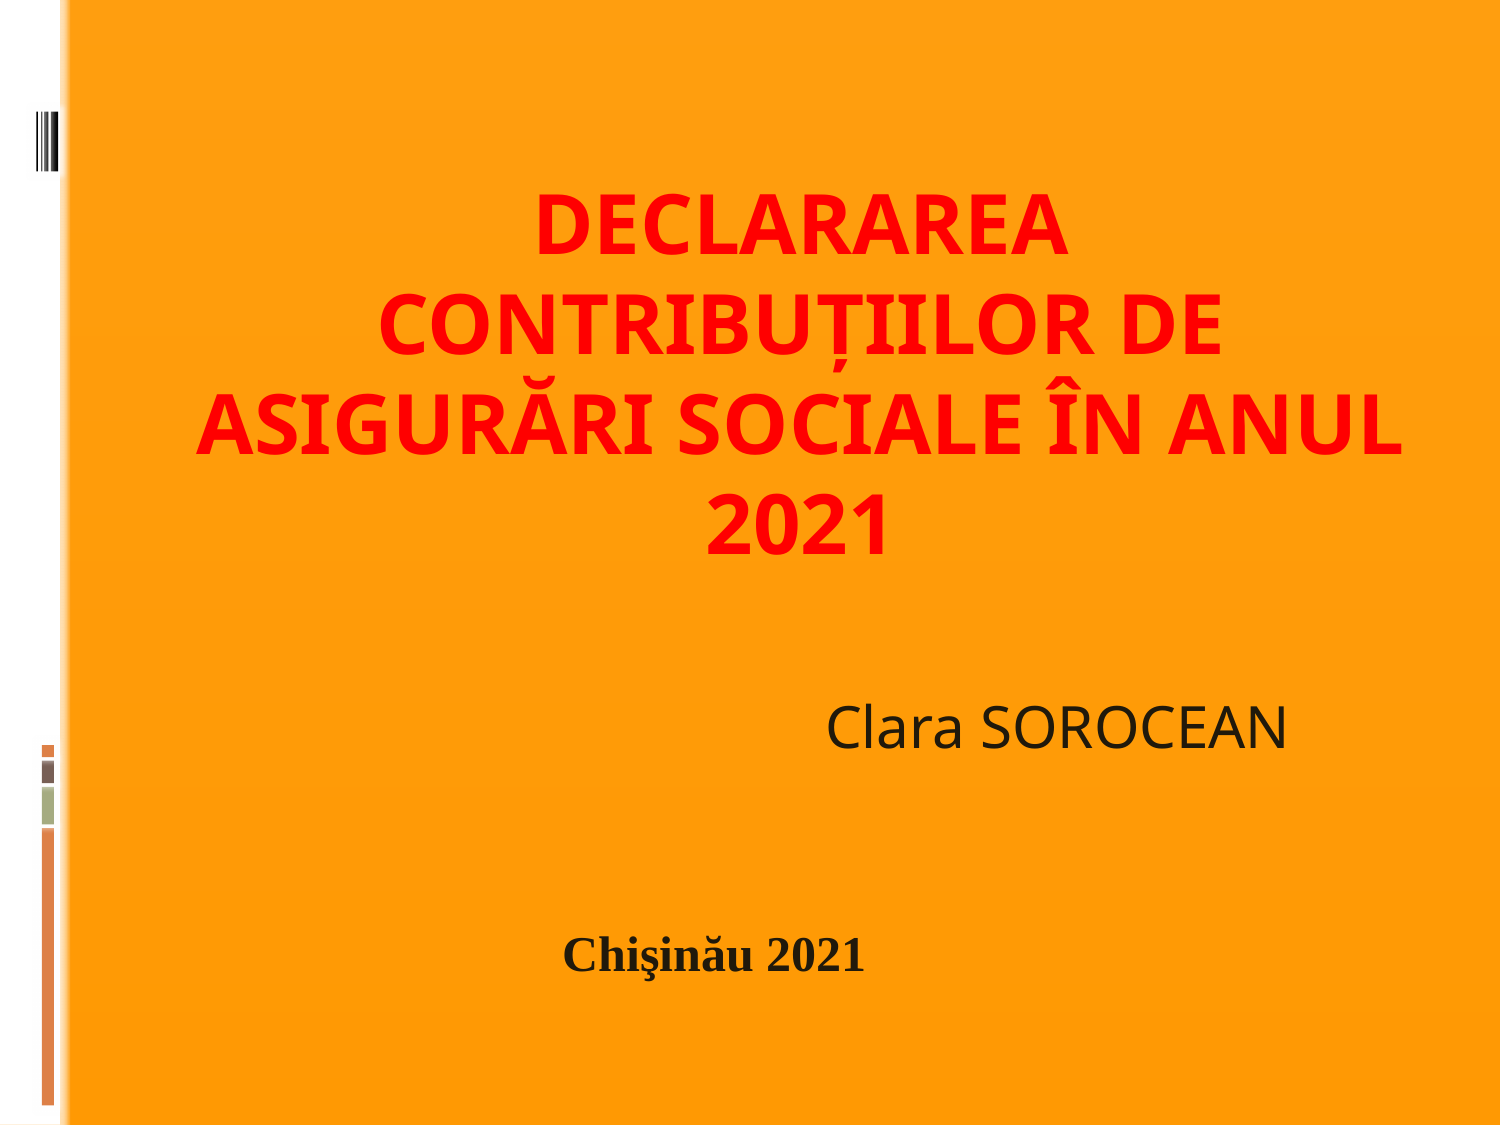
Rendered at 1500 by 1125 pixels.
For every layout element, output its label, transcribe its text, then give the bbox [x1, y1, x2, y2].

text_box Chişinău 2021 [480, 913, 950, 989]
title Declararea contribuţiilor de asigurări sociale în anul 2021 [164, 164, 1439, 488]
text_box [445, 878, 938, 985]
subtitle Clara SOROCEAN [808, 609, 1425, 868]
